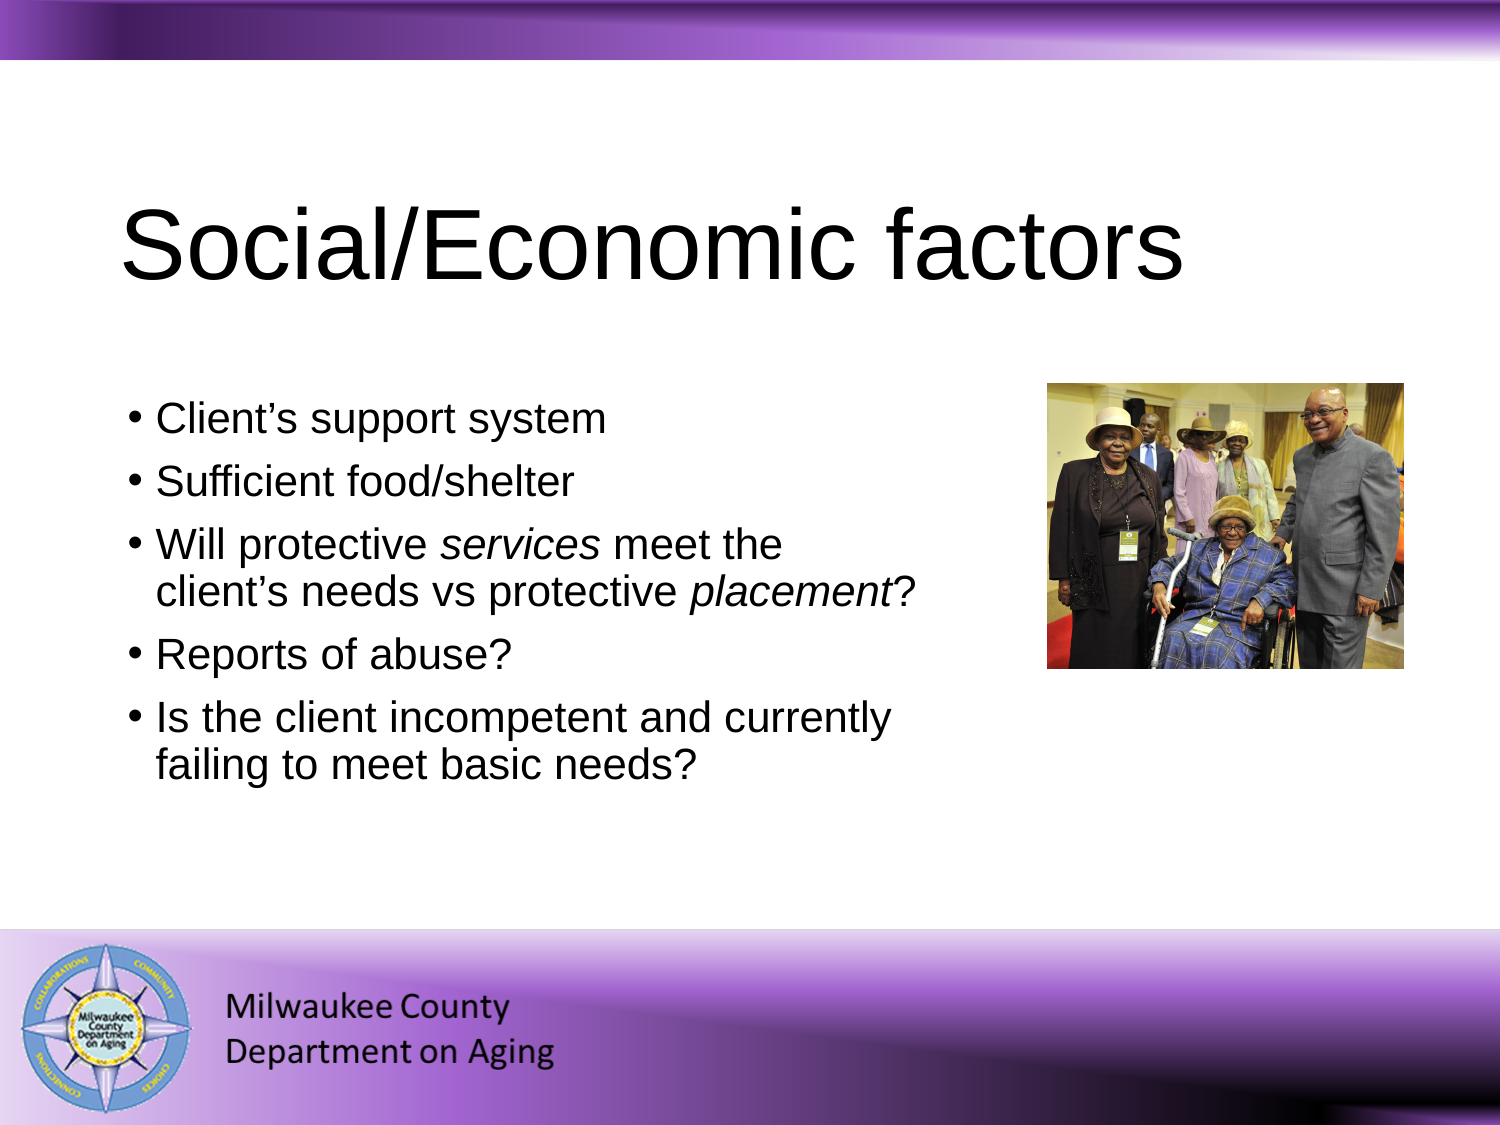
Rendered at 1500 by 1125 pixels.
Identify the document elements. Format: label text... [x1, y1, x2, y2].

picture [0, 0, 1500, 1125]
list Client’s support system Sufficient food/shelter Will protective services meet the client’s needs vs protective placement? Reports of abuse? Is the client incompetent and currently failing to meet basic needs? [112, 388, 942, 950]
title Social/Economic factors [104, 183, 1404, 313]
